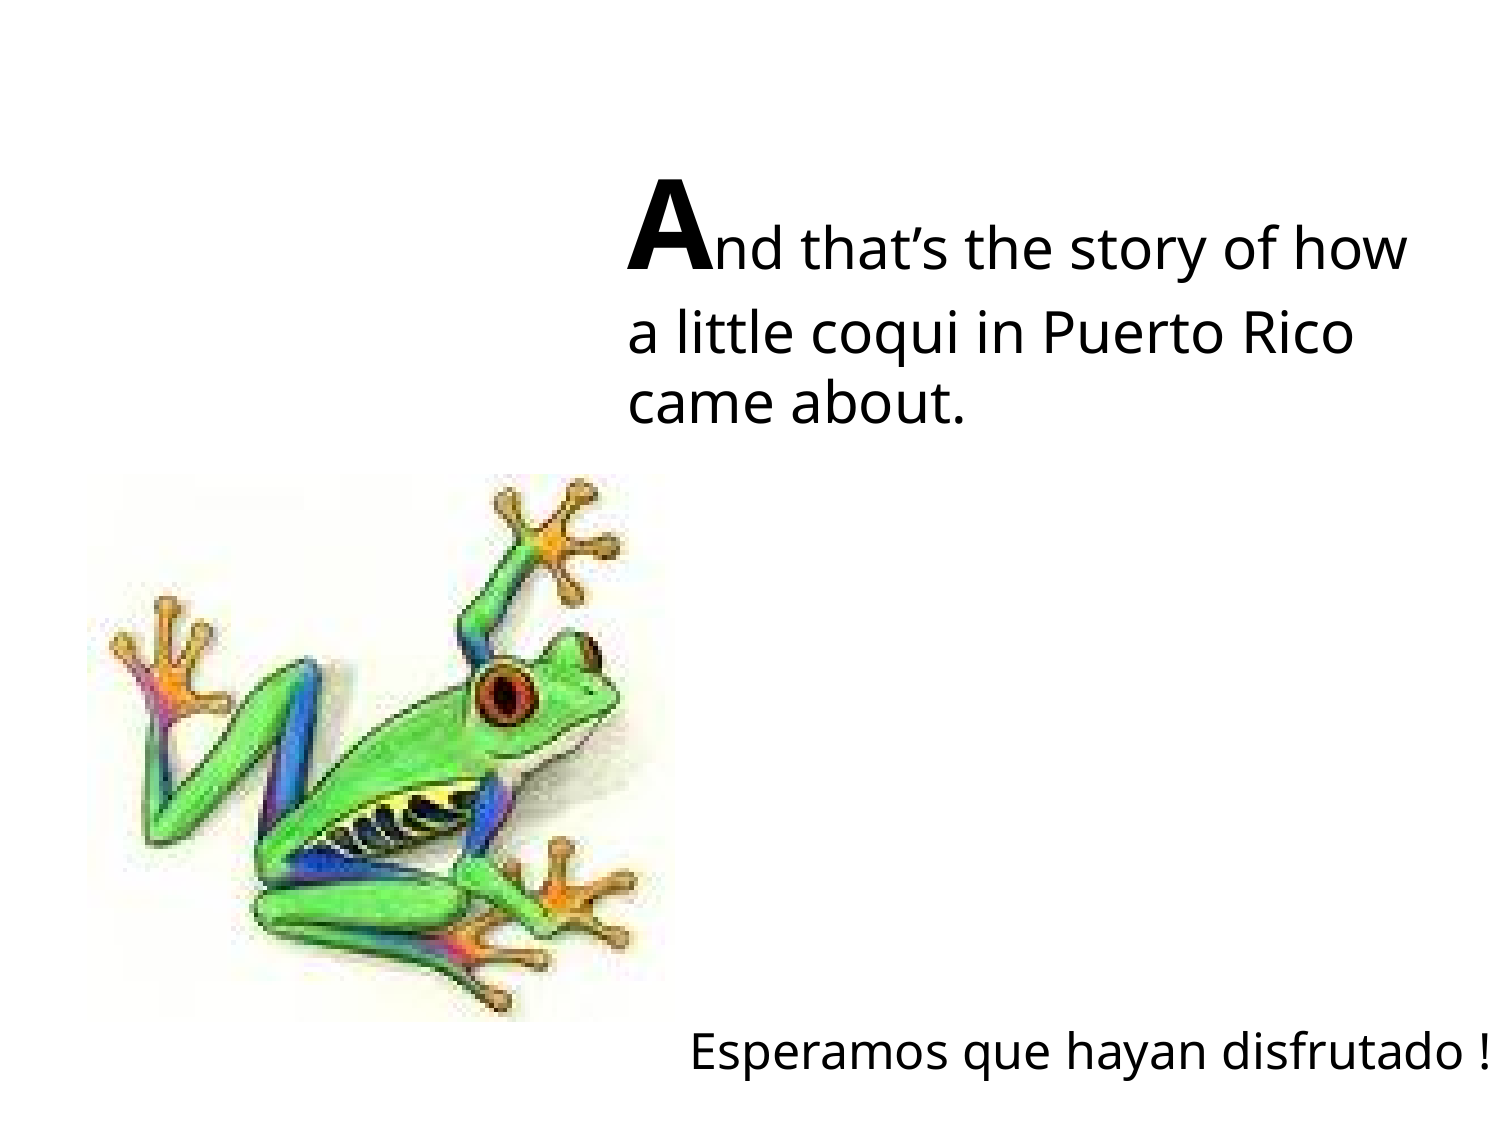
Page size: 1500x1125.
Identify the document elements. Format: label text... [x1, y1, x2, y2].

picture [87, 474, 676, 1022]
text_box Esperamos que hayan disfrutado ! [675, 1012, 1500, 1088]
text_box And that’s the story of how a little coqui in Puerto Rico came about. [612, 137, 1463, 443]
